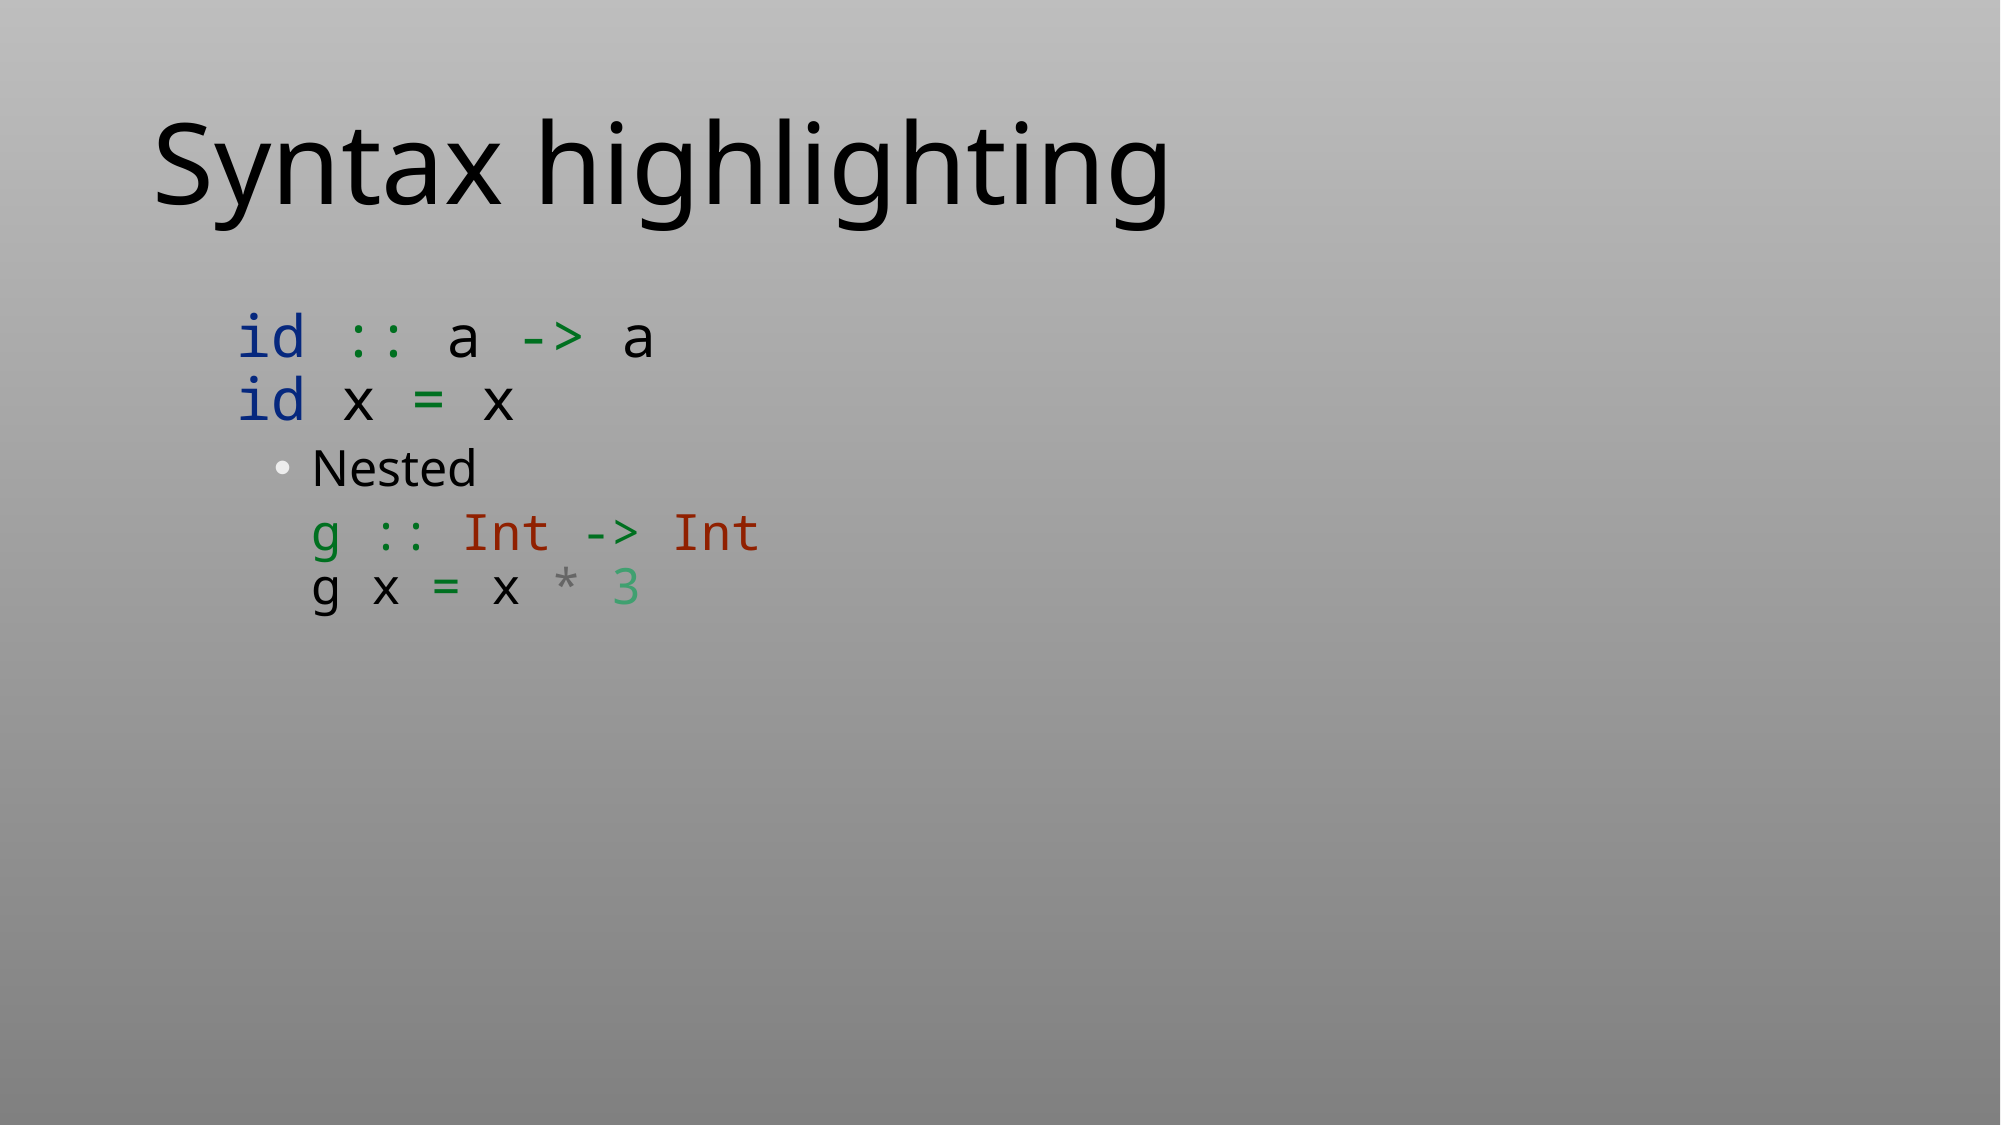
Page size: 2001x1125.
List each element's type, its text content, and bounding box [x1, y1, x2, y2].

title Syntax highlighting [137, 59, 1863, 278]
picture [0, 0, 2001, 1125]
list id :: a -> a id x = x Nested g :: Int -> Int g x = x * 3 [183, 299, 1863, 1014]
